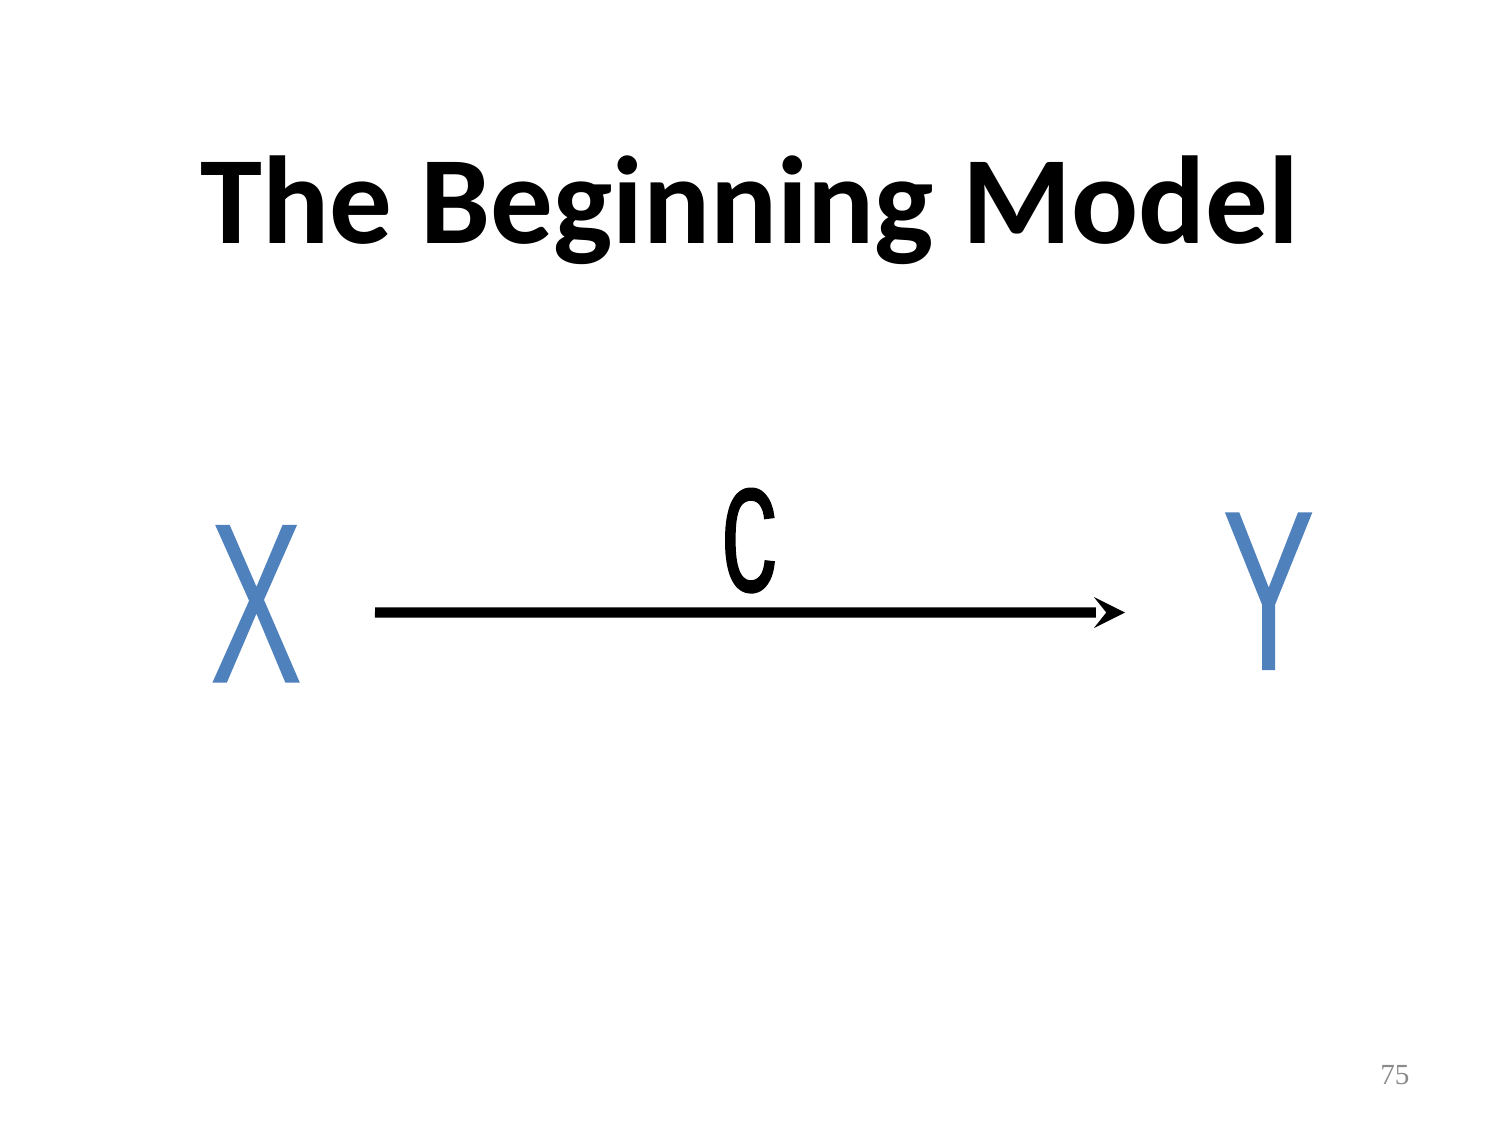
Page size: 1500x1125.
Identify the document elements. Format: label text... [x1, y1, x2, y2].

text_box [1112, 606, 1126, 619]
slide_number 75 [1074, 1042, 1425, 1103]
title The Beginning Model [112, 99, 1388, 288]
